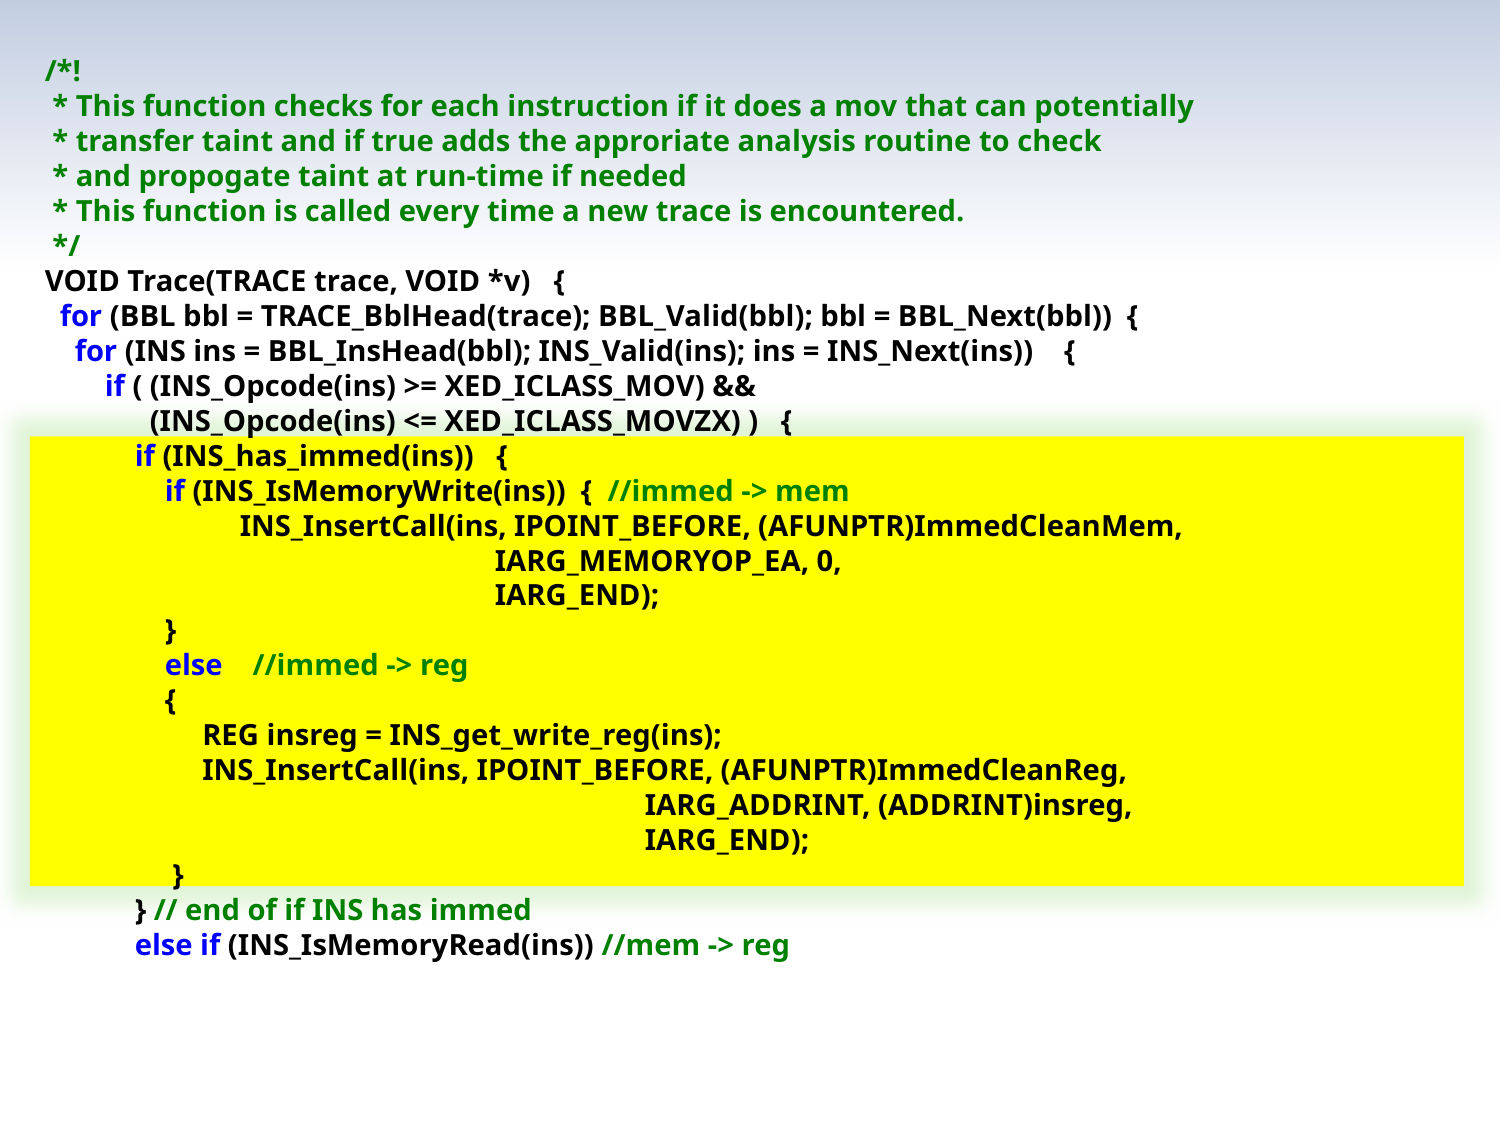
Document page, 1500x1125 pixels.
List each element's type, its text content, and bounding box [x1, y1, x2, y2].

text_box /*! * This function checks for each instruction if it does a mov that can potentially * transfer taint and if true adds the approriate analysis routine to check * and propogate taint at run-time if needed * This function is called every time a new trace is encountered. */ VOID Trace(TRACE trace, VOID *v) { for (BBL bbl = TRACE_BblHead(trace); BBL_Valid(bbl); bbl = BBL_Next(bbl)) { for (INS ins = BBL_InsHead(bbl); INS_Valid(ins); ins = INS_Next(ins)) { if ( (INS_Opcode(ins) >= XED_ICLASS_MOV) && (INS_Opcode(ins) <= XED_ICLASS_MOVZX) ) { if (INS_has_immed(ins)) { if (INS_IsMemoryWrite(ins)) { //immed -> mem INS_InsertCall(ins, IPOINT_BEFORE, (AFUNPTR)ImmedCleanMem, IARG_MEMORYOP_EA, 0, IARG_END); } else //immed -> reg { REG insreg = INS_get_write_reg(ins); INS_InsertCall(ins, IPOINT_BEFORE, (AFUNPTR)ImmedCleanReg, IARG_ADDRINT, (ADDRINT)insreg, IARG_END); } } // end of if INS has immed else if (INS_IsMemoryRead(ins)) //mem -> reg [29, 44, 1500, 969]
